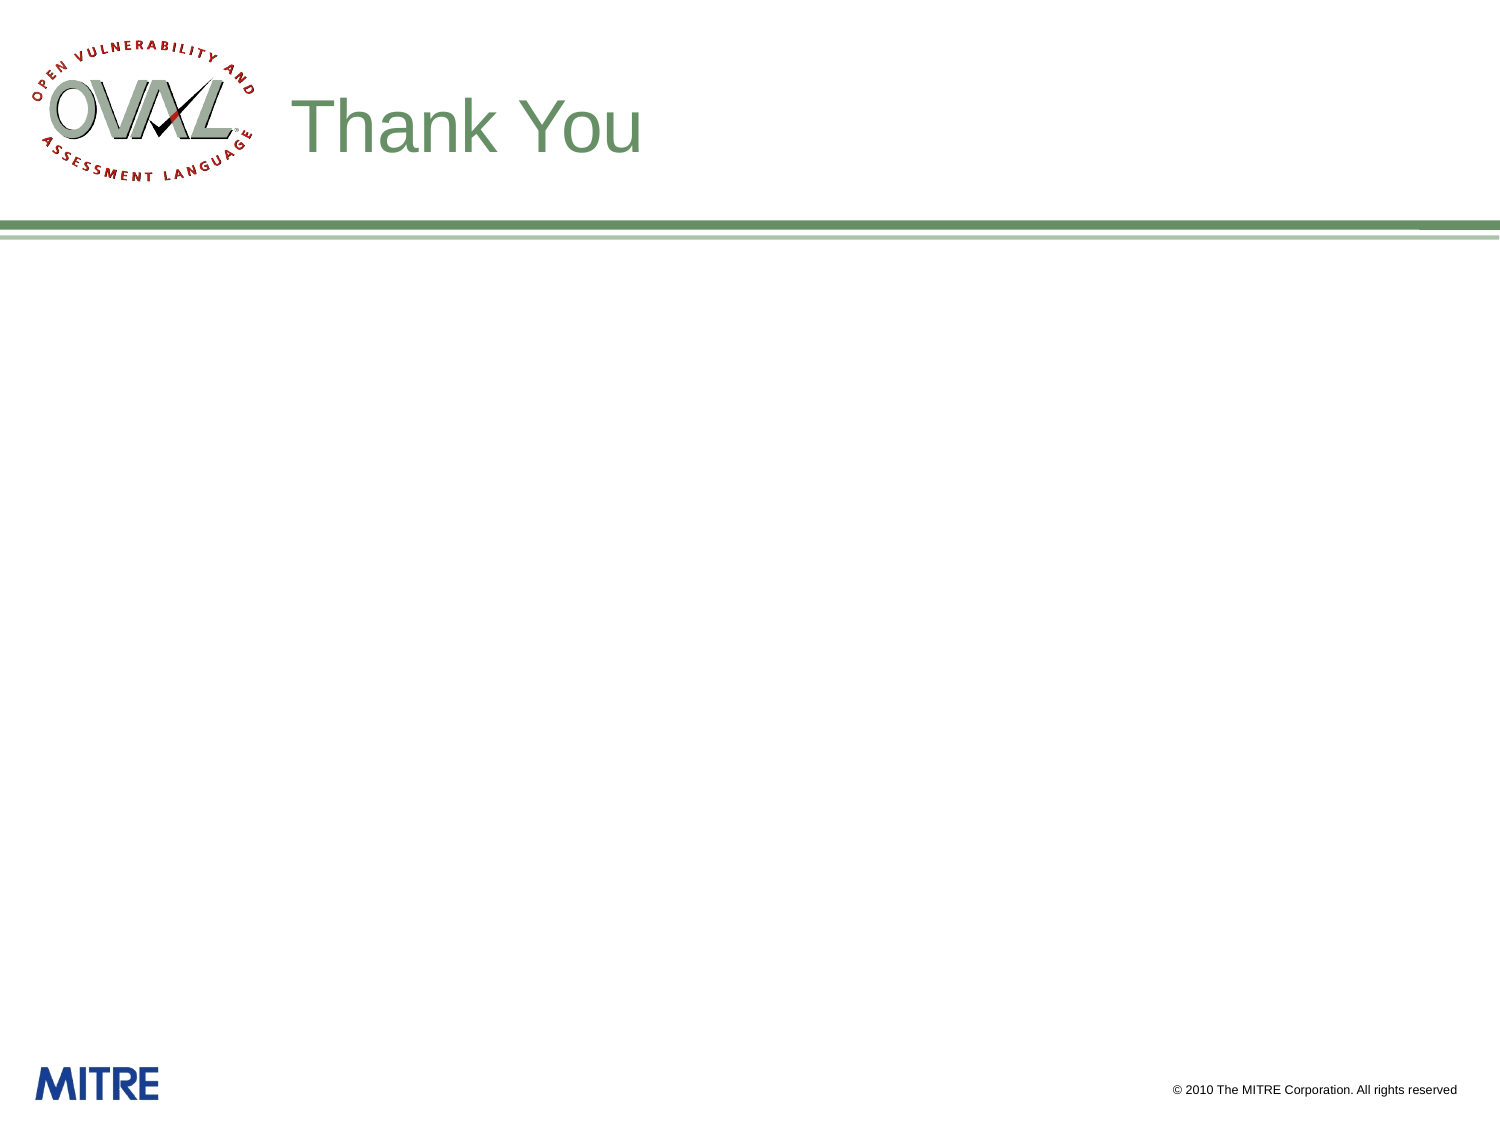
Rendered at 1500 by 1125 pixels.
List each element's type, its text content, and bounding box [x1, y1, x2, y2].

picture [30, 1064, 163, 1106]
picture [0, 0, 313, 238]
title Thank You [274, 44, 1438, 201]
